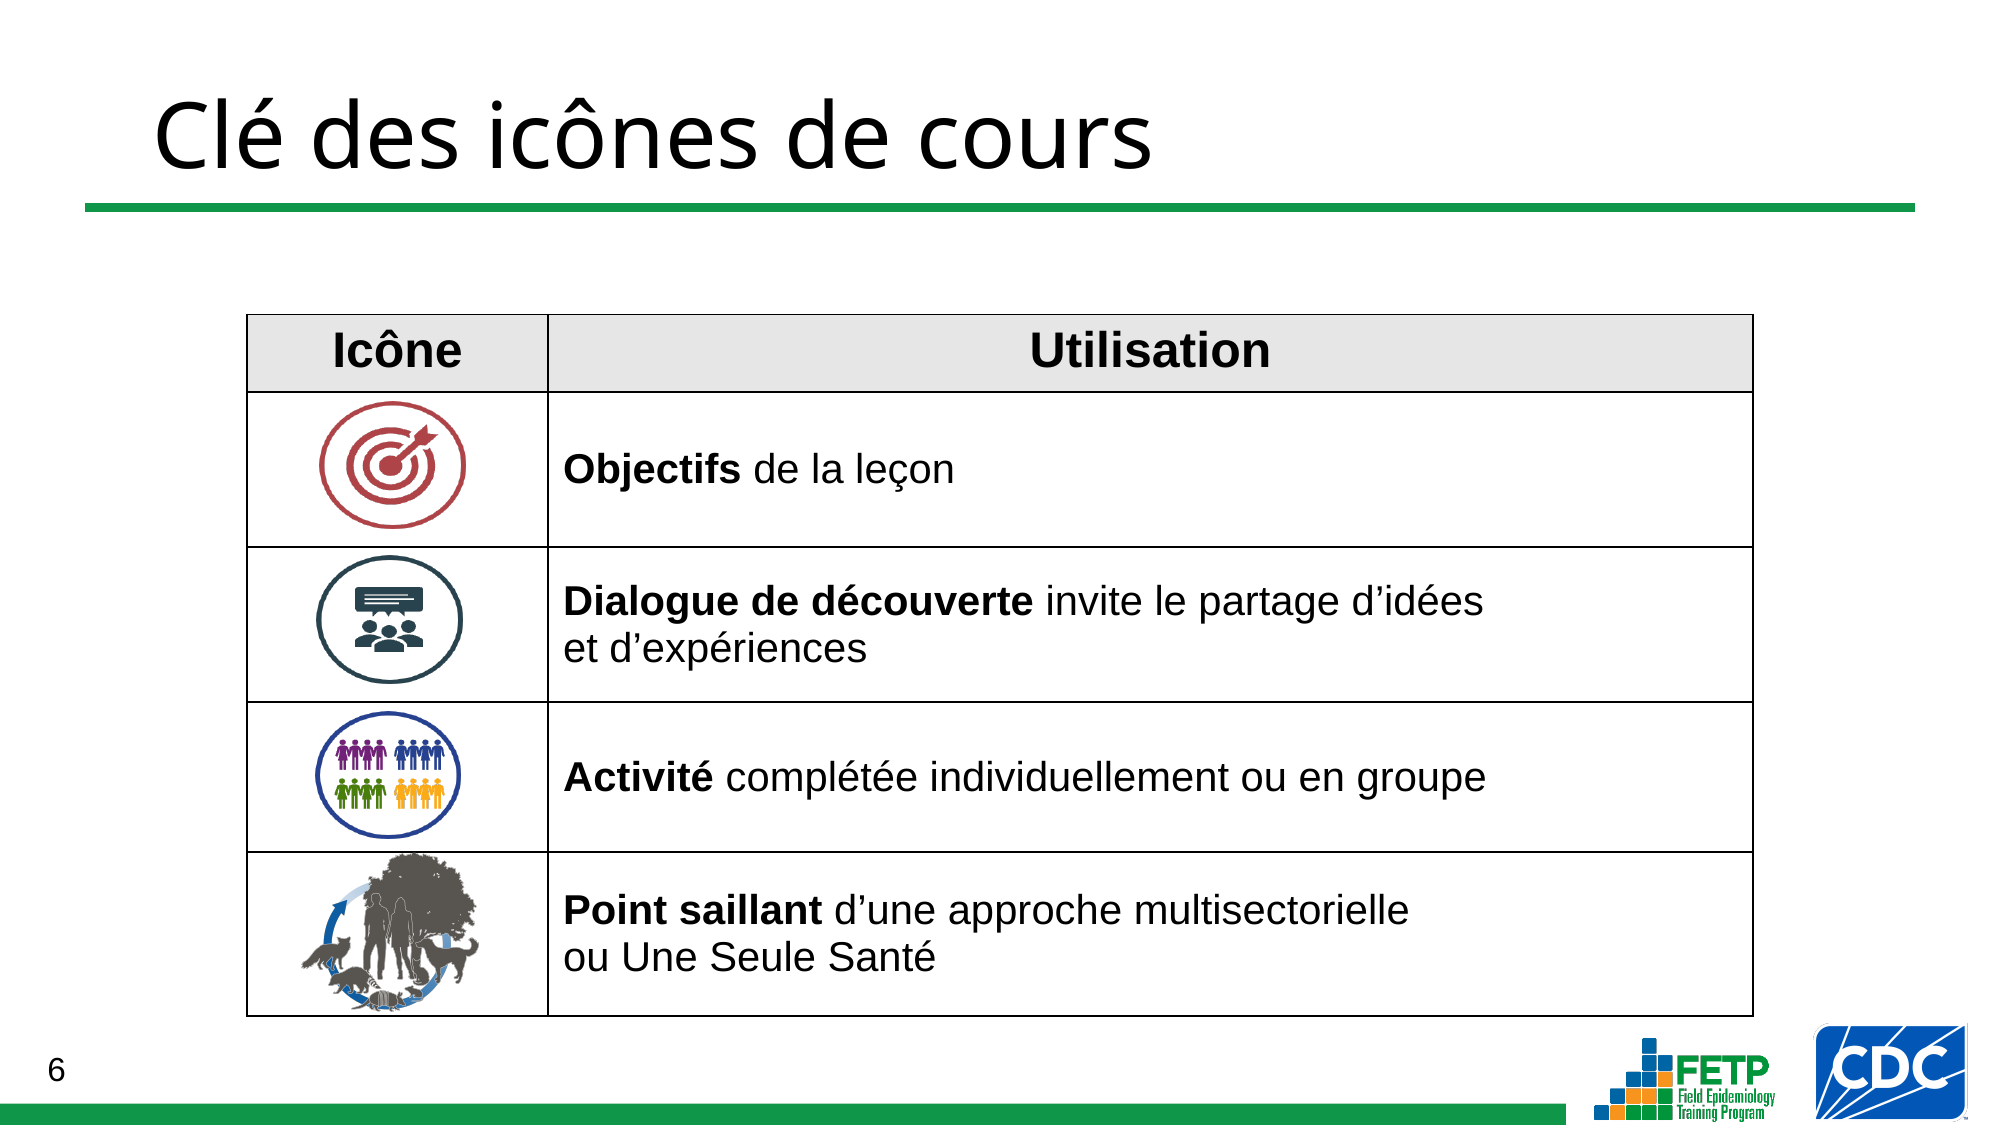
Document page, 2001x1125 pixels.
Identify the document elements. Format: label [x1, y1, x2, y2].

picture [1813, 1023, 1968, 1122]
picture [315, 711, 461, 839]
picture [319, 401, 466, 529]
picture [295, 851, 480, 1039]
picture [316, 555, 463, 684]
picture [1594, 1038, 1775, 1122]
